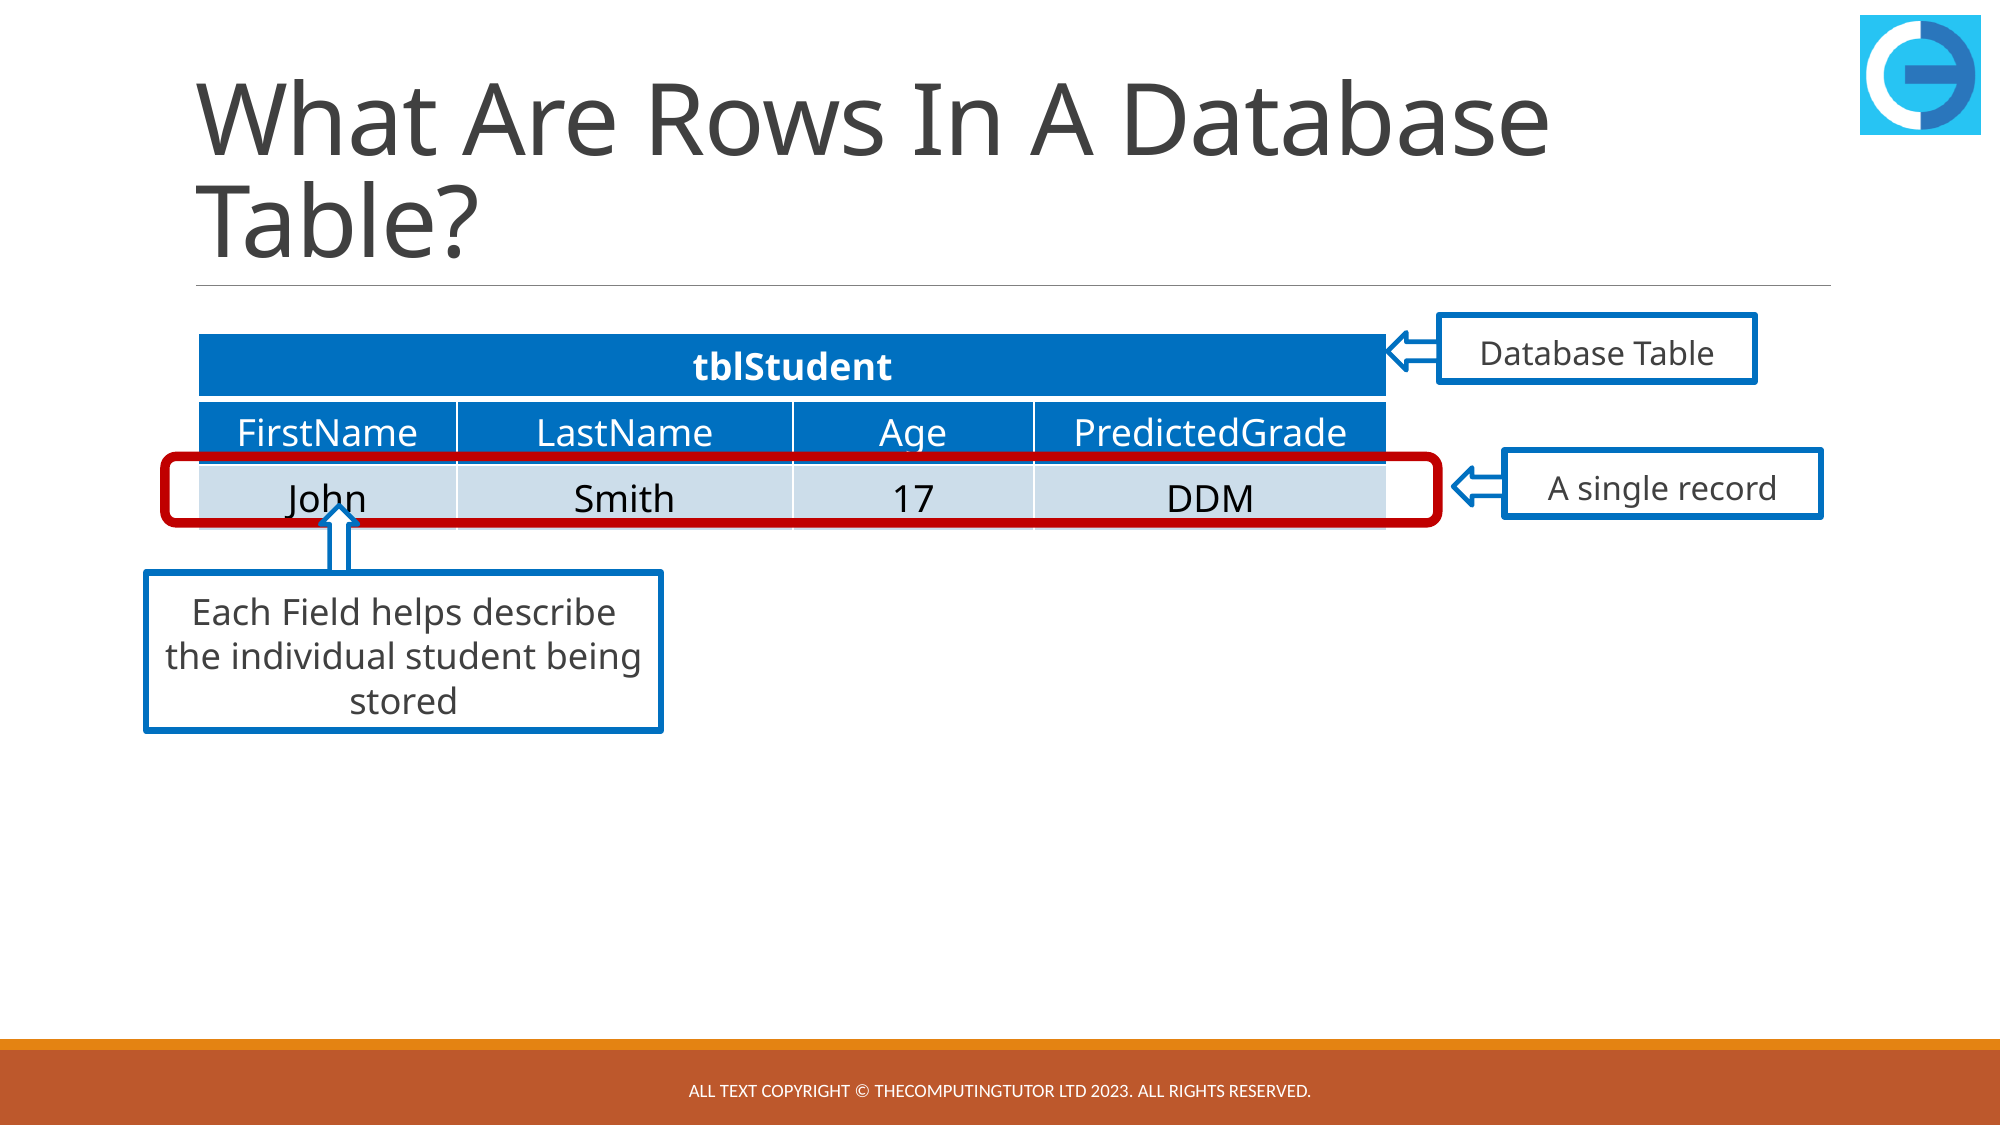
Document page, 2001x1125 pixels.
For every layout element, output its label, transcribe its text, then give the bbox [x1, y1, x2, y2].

footer All text copyright © TheComputingTutor Ltd 2023. All rights Reserved. [604, 1059, 1396, 1120]
table_cell LastName [458, 402, 792, 455]
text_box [1386, 314, 1756, 382]
table_cell DDM [1035, 525, 1386, 530]
table_header tblStudent [199, 334, 1386, 396]
table_cell PredictedGrade [1035, 402, 1386, 455]
table_cell Smith [670, 525, 792, 530]
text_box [145, 504, 662, 732]
table_cell Age [794, 402, 1033, 455]
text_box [1452, 449, 1822, 518]
picture [1860, 15, 1981, 135]
title What Are Rows In A Database Table? [180, 47, 1830, 285]
table_cell FirstName [199, 402, 456, 455]
text_box [163, 455, 1440, 525]
table_cell 17 [794, 525, 1033, 530]
